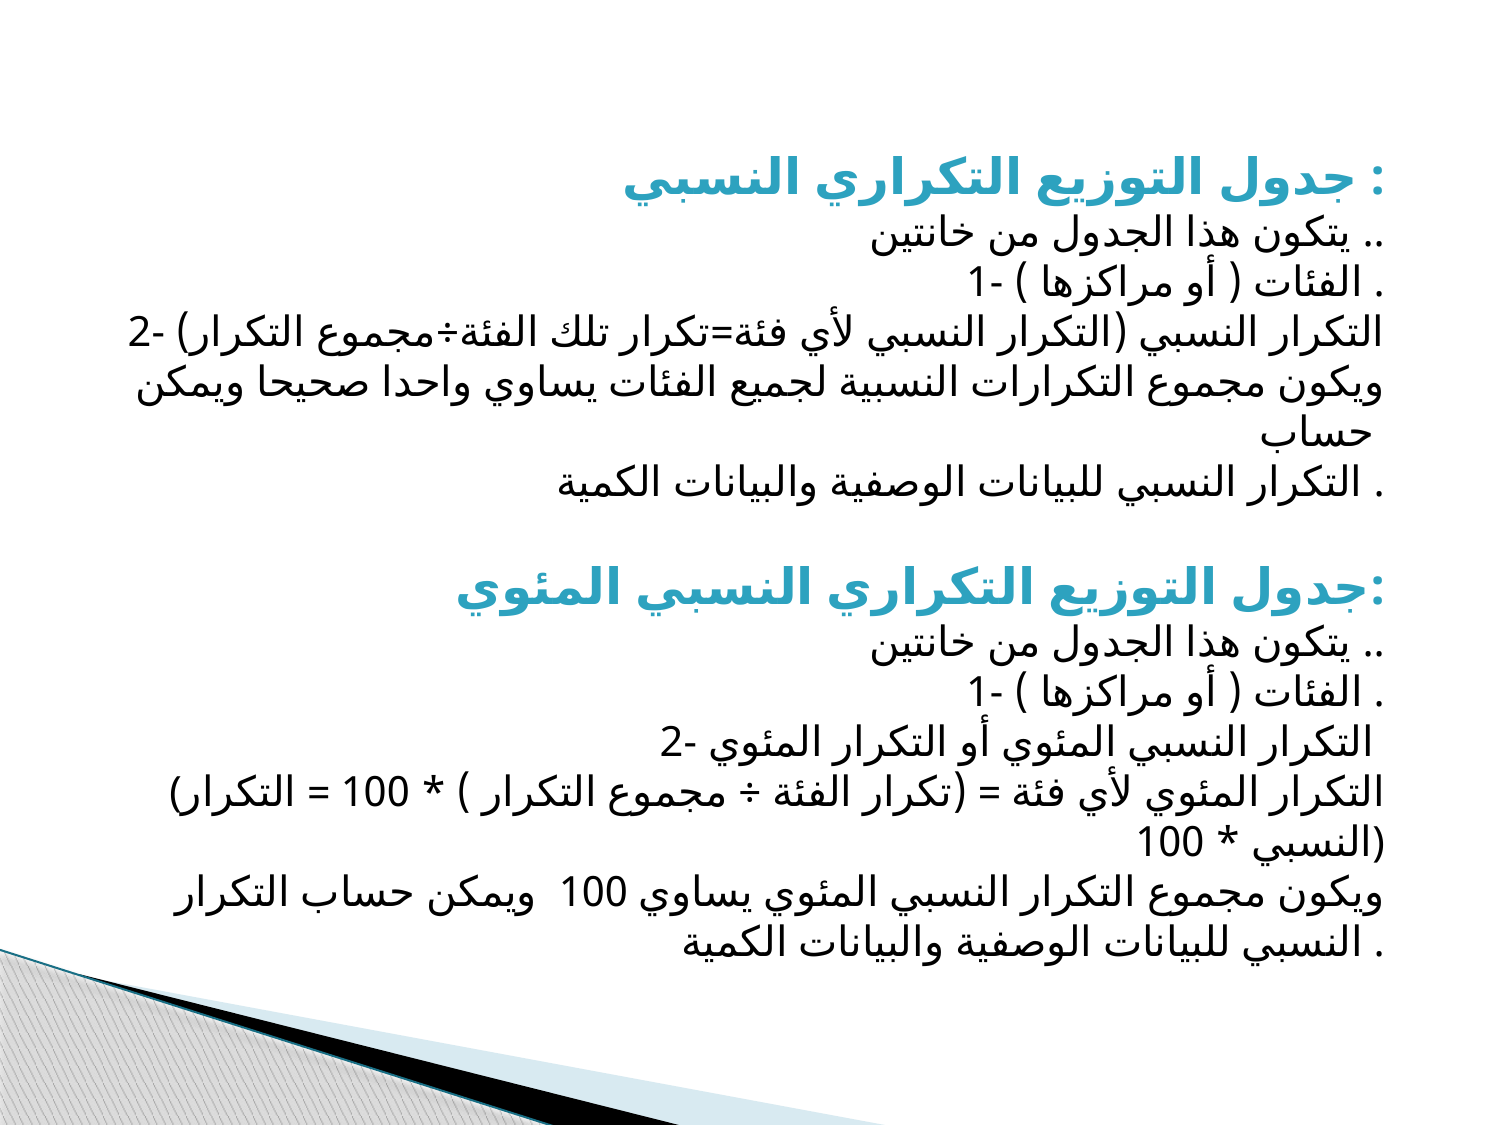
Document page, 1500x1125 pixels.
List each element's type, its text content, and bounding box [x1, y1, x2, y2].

text_box جدول التوزيع التكراري النسبي : يتكون هذا الجدول من خانتين .. 1- الفئات ( أو مراكزها ) . 2- التكرار النسبي (التكرار النسبي لأي فئة=تكرار تلك الفئة÷مجموع التكرار) ويكون مجموع التكرارات النسبية لجميع الفئات يساوي واحدا صحيحا ويمكن حساب التكرار النسبي للبيانات الوصفية والبيانات الكمية . جدول التوزيع التكراري النسبي المئوي: يتكون هذا الجدول من خانتين .. 1- الفئات ( أو مراكزها ) . 2- التكرار النسبي المئوي أو التكرار المئوي (التكرار المئوي لأي فئة = (تكرار الفئة ÷ مجموع التكرار ) * 100 = التكرار النسبي * 100) ويكون مجموع التكرار النسبي المئوي يساوي 100 ويمكن حساب التكرار النسبي للبيانات الوصفية والبيانات الكمية . [100, 137, 1400, 973]
